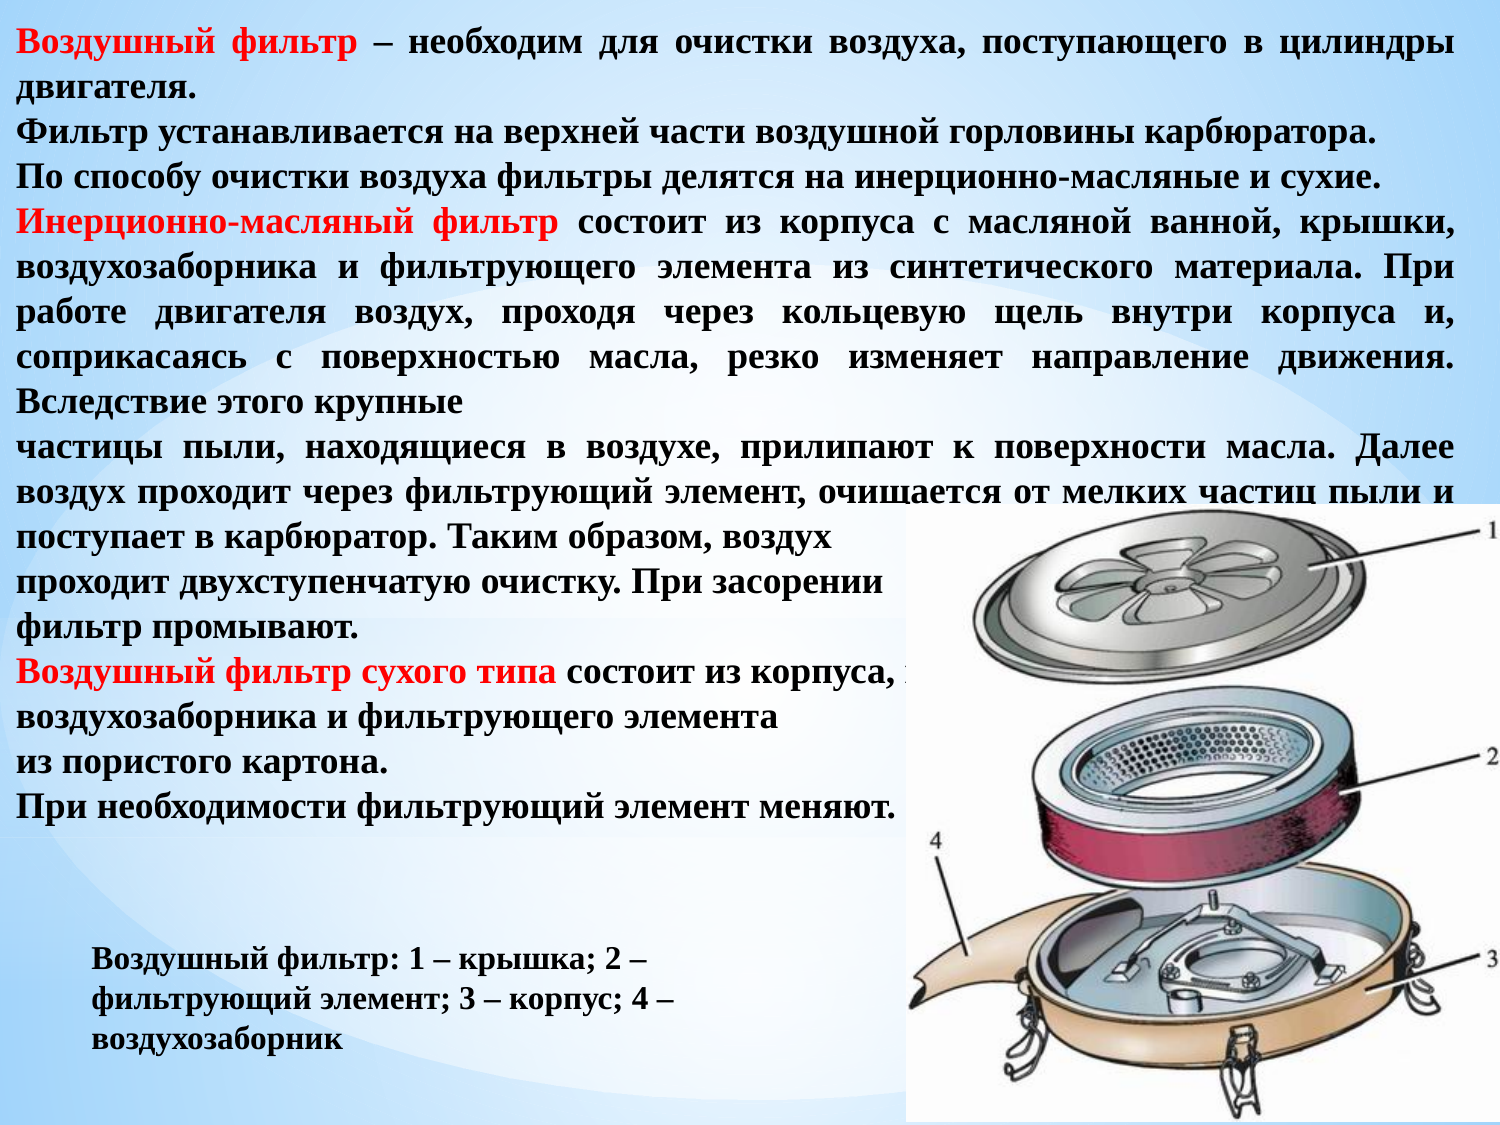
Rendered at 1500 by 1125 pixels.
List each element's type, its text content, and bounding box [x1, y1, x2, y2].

text_box Воздушный фильтр – необходим для очистки воздуха, поступающего в цилиндры двигателя. Фильтр устанавливается на верхней части воздушной горловины карбюратора. По способу очистки воздуха фильтры делятся на инерционно-масляные и сухие. Инерционно-масляный фильтр состоит из корпуса с масляной ванной, крышки, воздухозаборника и фильтрующего элемента из синтетического материала. При работе двигателя воздух, проходя через кольцевую щель внутри корпуса и, соприкасаясь с поверхностью масла, резко изменяет направление движения. Вследствие этого крупные частицы пыли, находящиеся в воздухе, прилипают к поверхности масла. Далее воздух проходит через фильтрующий элемент, очищается от мелких частиц пыли и поступает в карбюратор. Таким образом, воздух проходит двухступенчатую очистку. При засорении фильтр промывают. Воздушный фильтр сухого типа состоит из корпуса, крышки, воздухозаборника и фильтрующего элемента из пористого картона. При необходимости фильтрующий элемент меняют. [1, 8, 1471, 833]
text_box Воздушный фильтр: 1 – крышка; 2 – фильтрующий элемент; 3 – корпус; 4 – воздухозаборник [76, 928, 827, 1064]
picture [905, 504, 1500, 1122]
